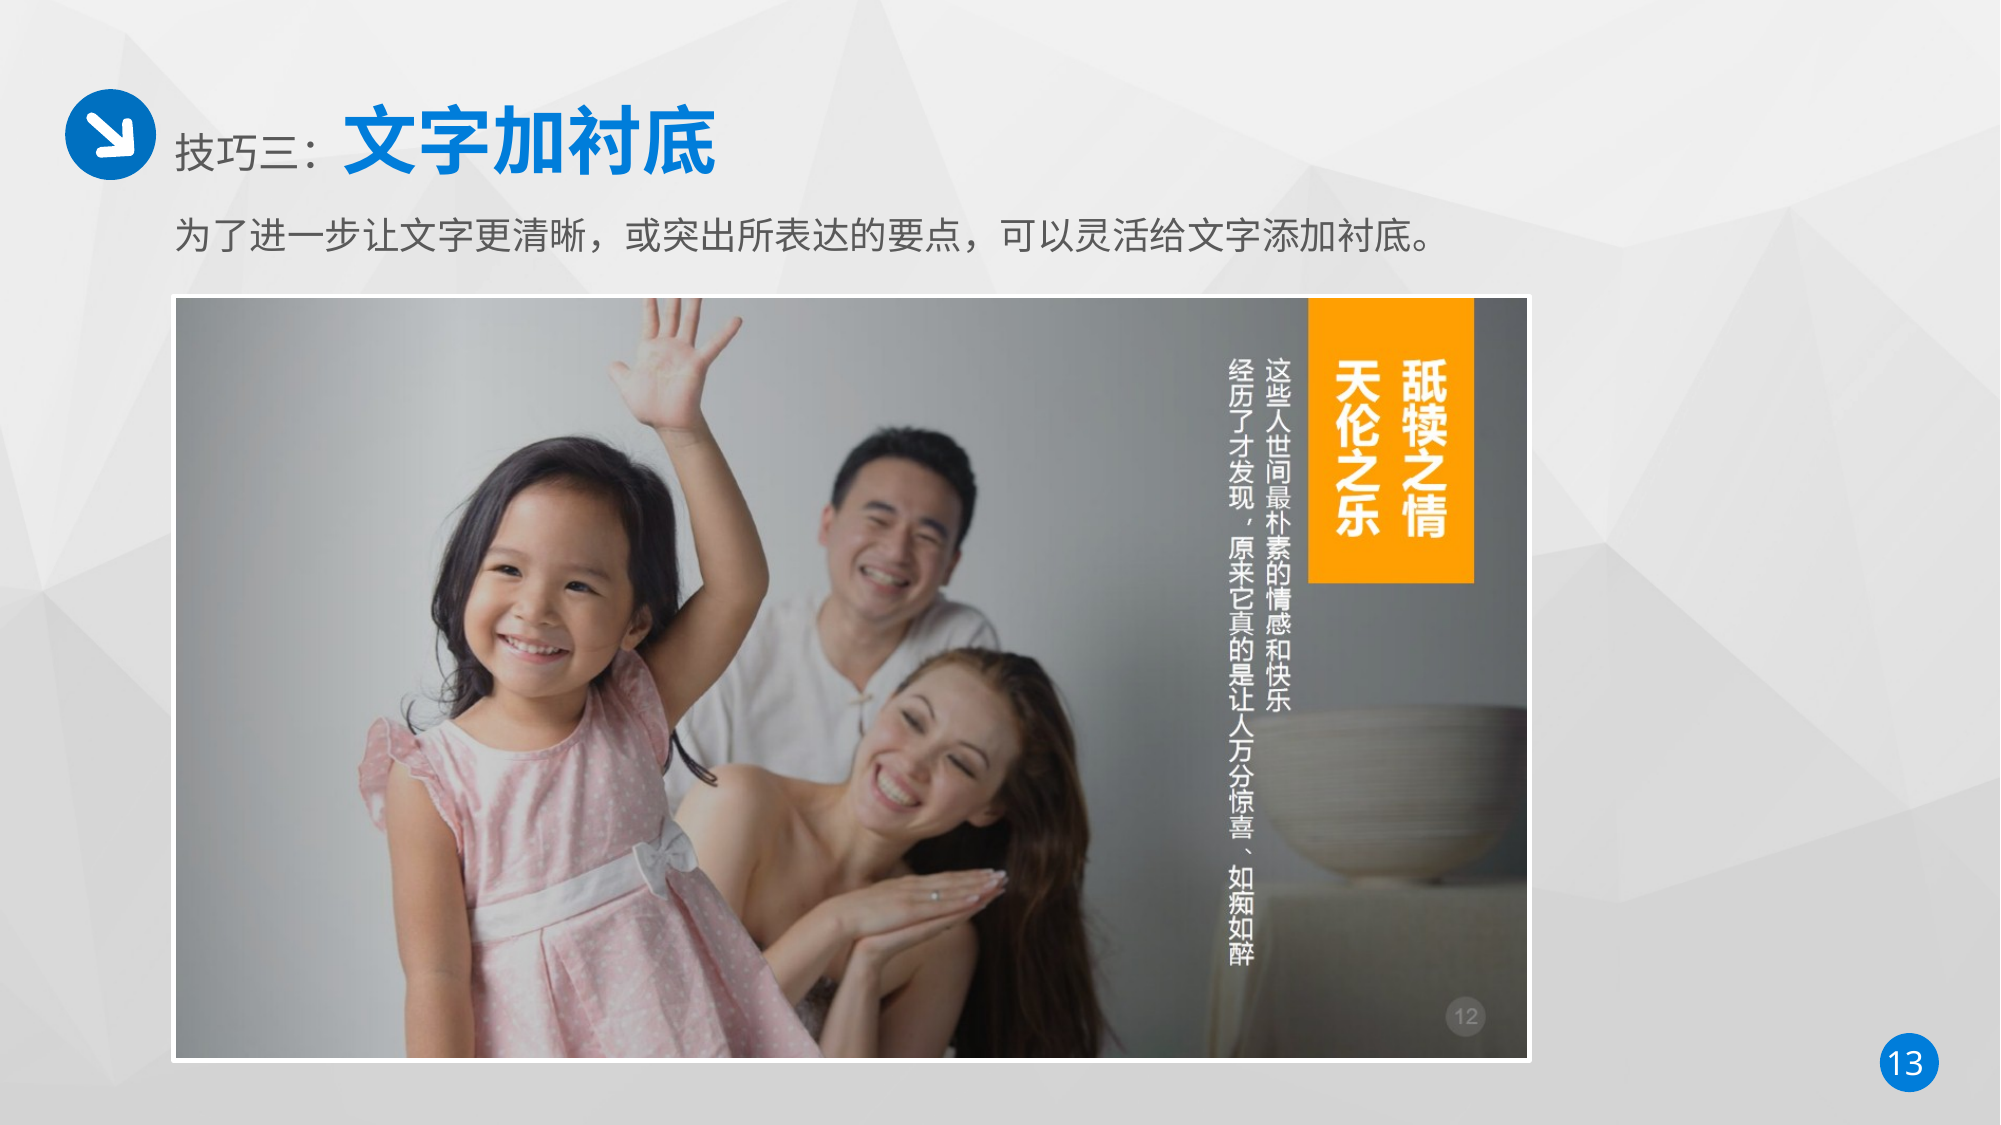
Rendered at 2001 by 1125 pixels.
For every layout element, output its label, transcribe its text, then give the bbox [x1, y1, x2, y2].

text_box 技巧三：文字加衬底 [160, 86, 1025, 191]
picture [0, 0, 2000, 1125]
text_box 为了进一步让文字更清晰，或突出所表达的要点，可以灵活给文字添加衬底。 [160, 192, 1948, 265]
